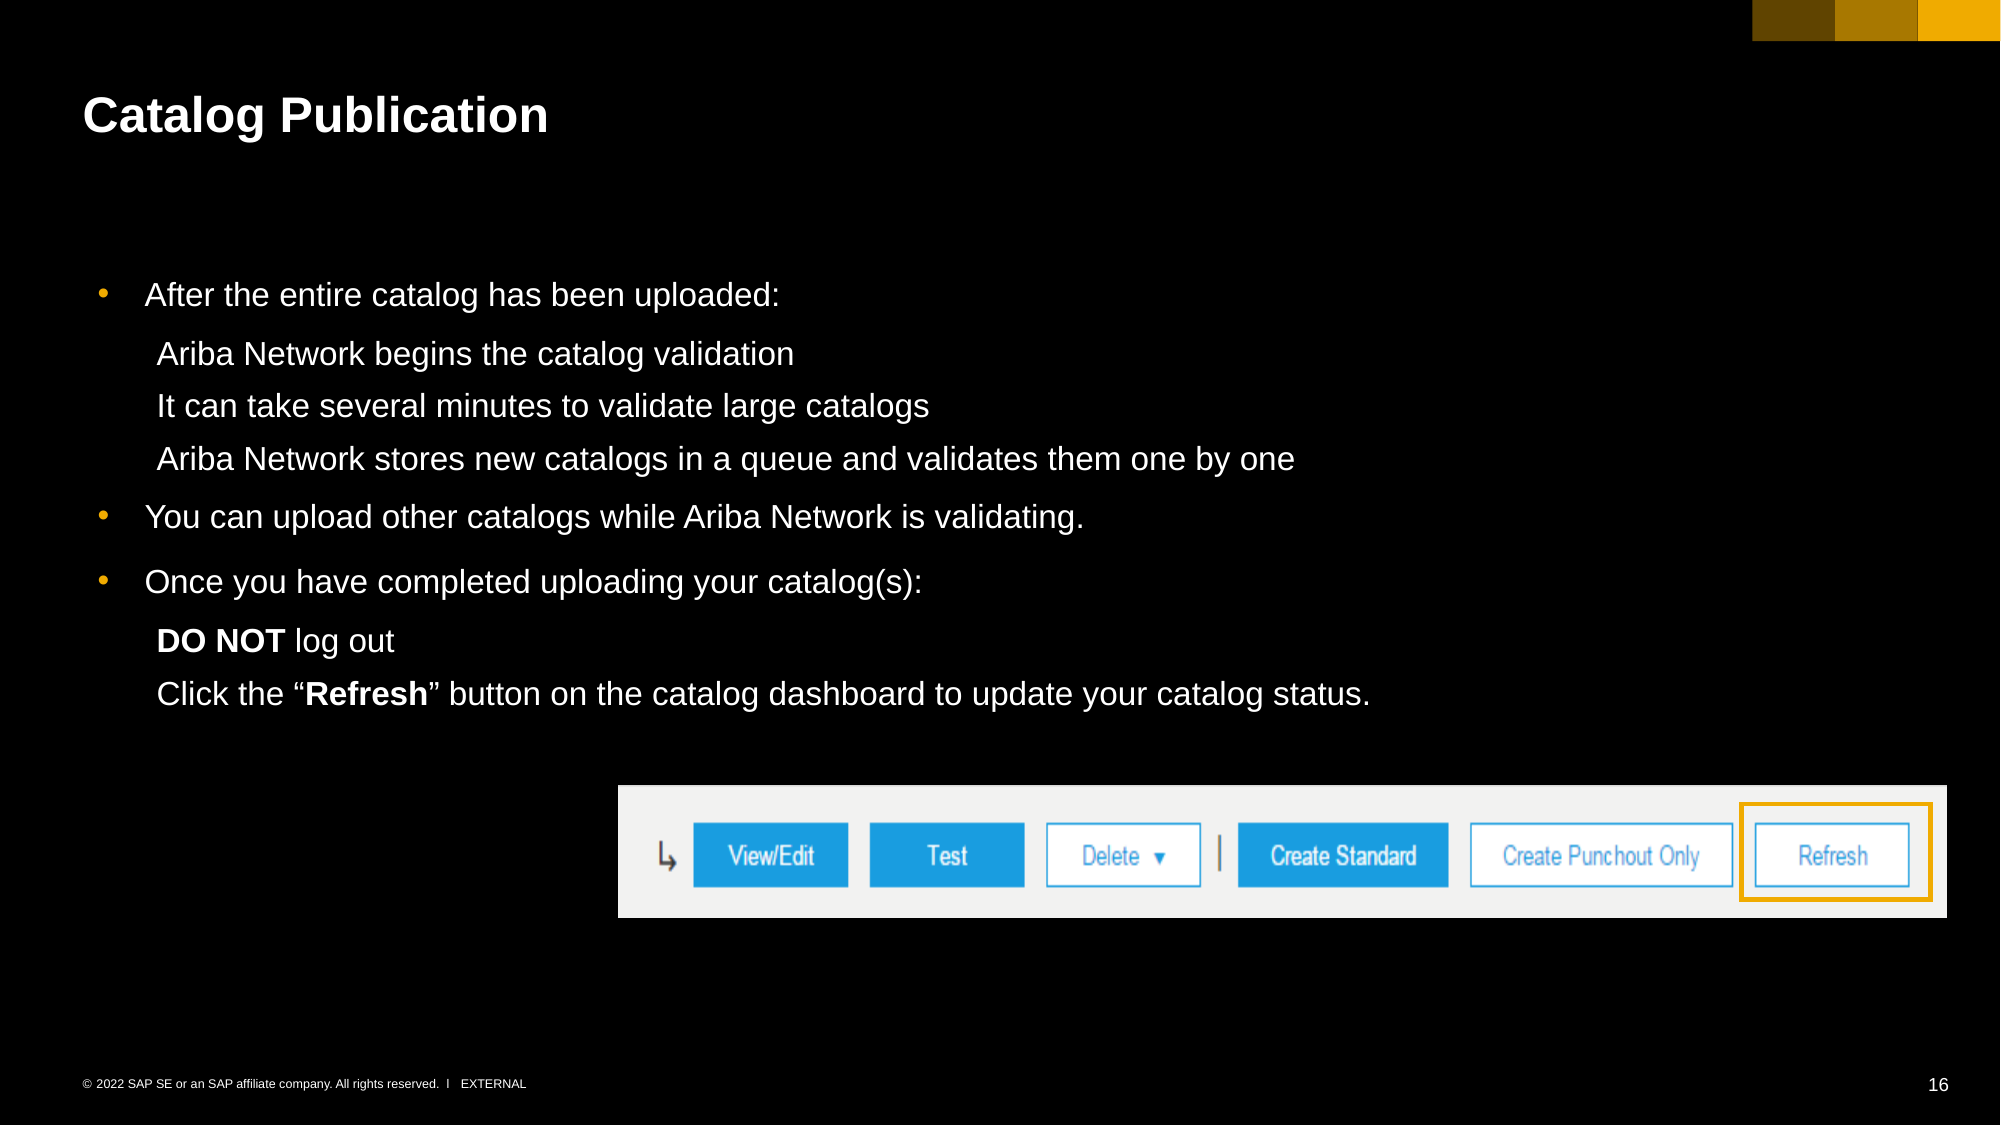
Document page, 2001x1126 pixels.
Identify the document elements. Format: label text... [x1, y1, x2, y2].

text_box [618, 785, 1948, 918]
list After the entire catalog has been uploaded: Ariba Network begins the catalog validation It can take several minutes to validate large catalogs Ariba Network stores new catalogs in a queue and validates them one by one You can upload other catalogs while Ariba Network is validating. Once you have completed uploading your catalog(s): DO NOT log out Click the “Refresh” button on the catalog dashboard to update your catalog status. [82, 265, 1918, 960]
title Catalog Publication [82, 82, 1918, 144]
